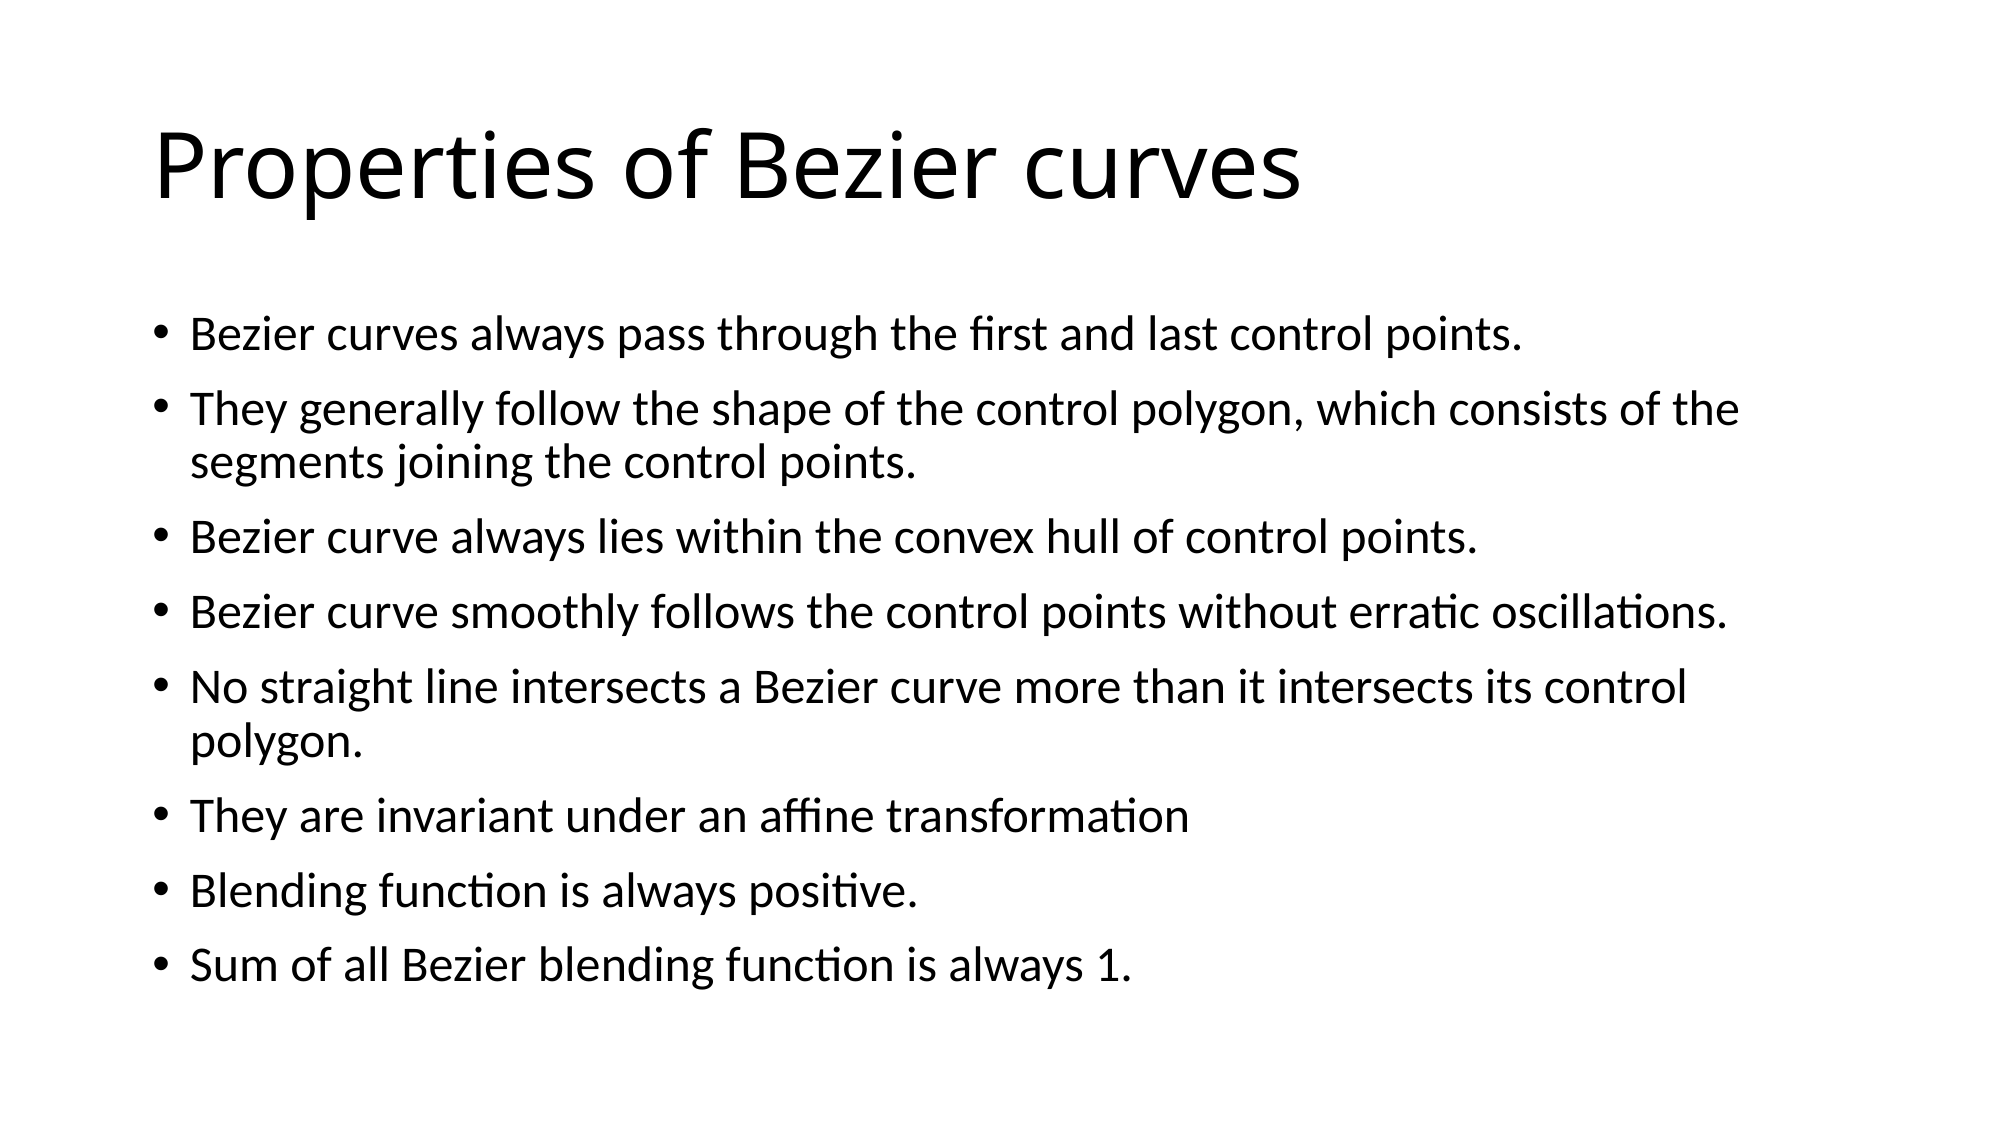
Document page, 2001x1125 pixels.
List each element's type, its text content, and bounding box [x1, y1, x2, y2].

list Bezier curves always pass through the first and last control points. They generally follow the shape of the control polygon, which consists of the segments joining the control points. Bezier curve always lies within the convex hull of control points. Bezier curve smoothly follows the control points without erratic oscillations. No straight line intersects a Bezier curve more than it intersects its control polygon. They are invariant under an affine transformation Blending function is always positive. Sum of all Bezier blending function is always 1. [137, 299, 1863, 1014]
title Properties of Bezier curves [137, 59, 1863, 278]
